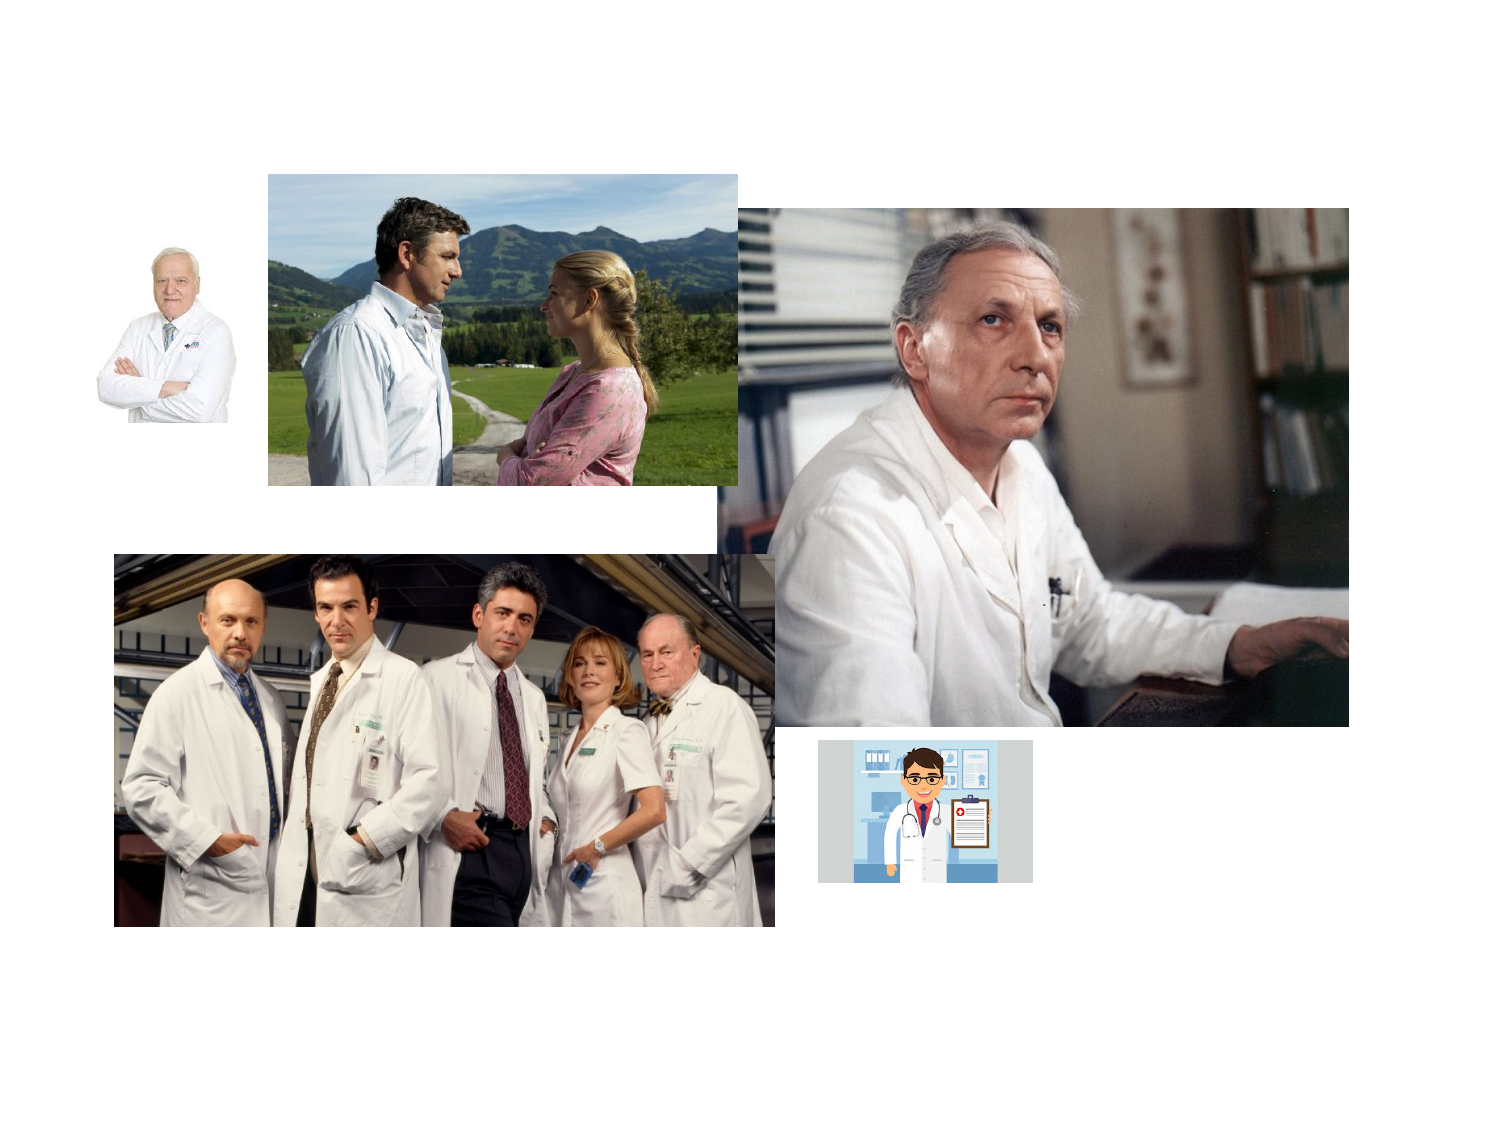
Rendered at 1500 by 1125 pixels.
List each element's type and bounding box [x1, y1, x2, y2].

picture [89, 238, 255, 423]
picture [114, 174, 1349, 927]
picture [818, 740, 1033, 883]
